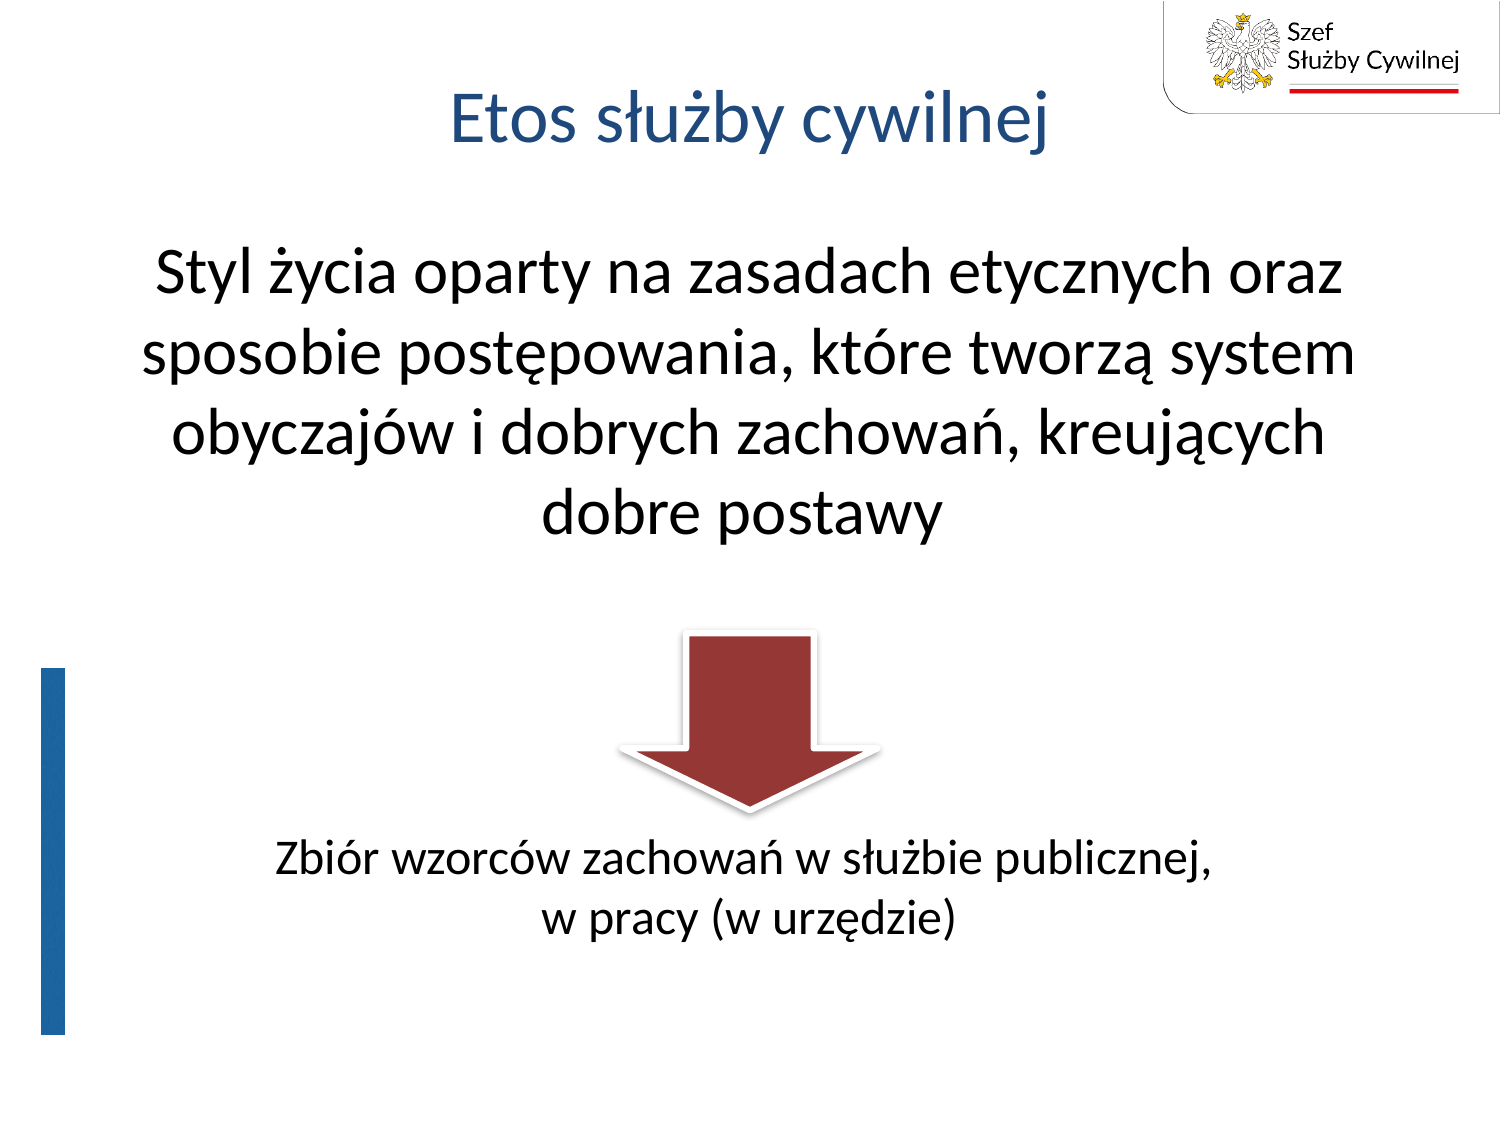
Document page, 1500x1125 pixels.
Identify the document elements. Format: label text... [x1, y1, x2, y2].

title Etos służby cywilnej [100, 60, 1400, 185]
picture [41, 668, 65, 1035]
picture [1163, 0, 1500, 114]
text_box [622, 632, 878, 811]
list Styl życia oparty na zasadach etycznych oraz sposobie postępowania, które tworzą system obyczajów i dobrych zachowań, kreujących dobre postawy Zbiór wzorców zachowań w służbie publicznej, w pracy (w urzędzie) [100, 219, 1400, 1035]
